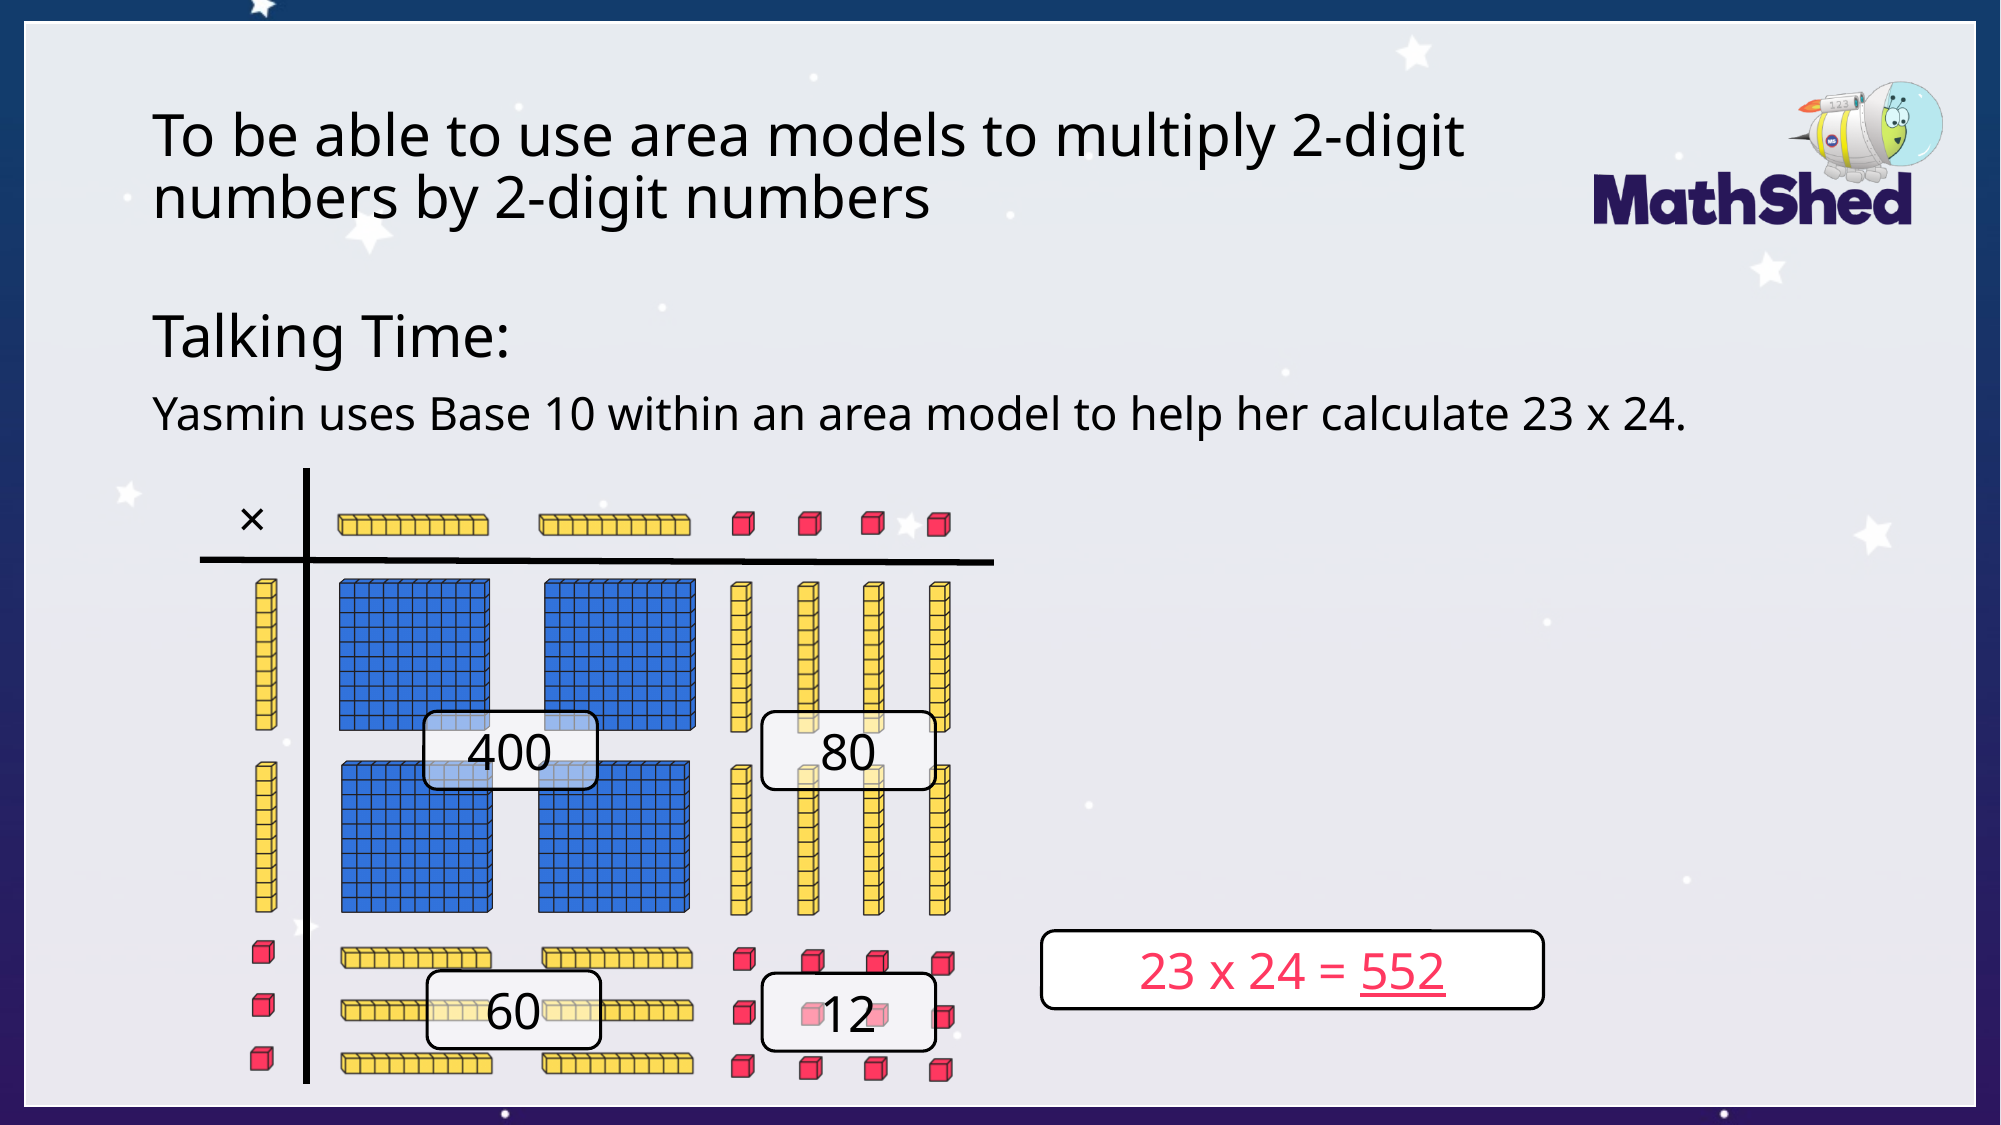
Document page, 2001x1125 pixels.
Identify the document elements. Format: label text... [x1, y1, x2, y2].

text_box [199, 559, 372, 563]
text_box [660, 559, 994, 563]
text_box [1496, 387, 1648, 540]
text_box 400 [422, 744, 599, 751]
text_box 60 [462, 969, 576, 1050]
text_box 23 x 24 = 552 [1040, 929, 1545, 1010]
picture [0, 0, 2001, 1125]
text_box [458, 559, 573, 563]
list Talking Time: Yasmin uses Base 10 within an area model to help her calculate 23 x 24. [137, 299, 1863, 1014]
text_box 80 [760, 746, 937, 755]
text_box × [224, 480, 283, 555]
text_box 12 [761, 972, 937, 1053]
title To be able to use area models to multiply 2-digit numbers by 2-digit numbers [137, 59, 1578, 278]
